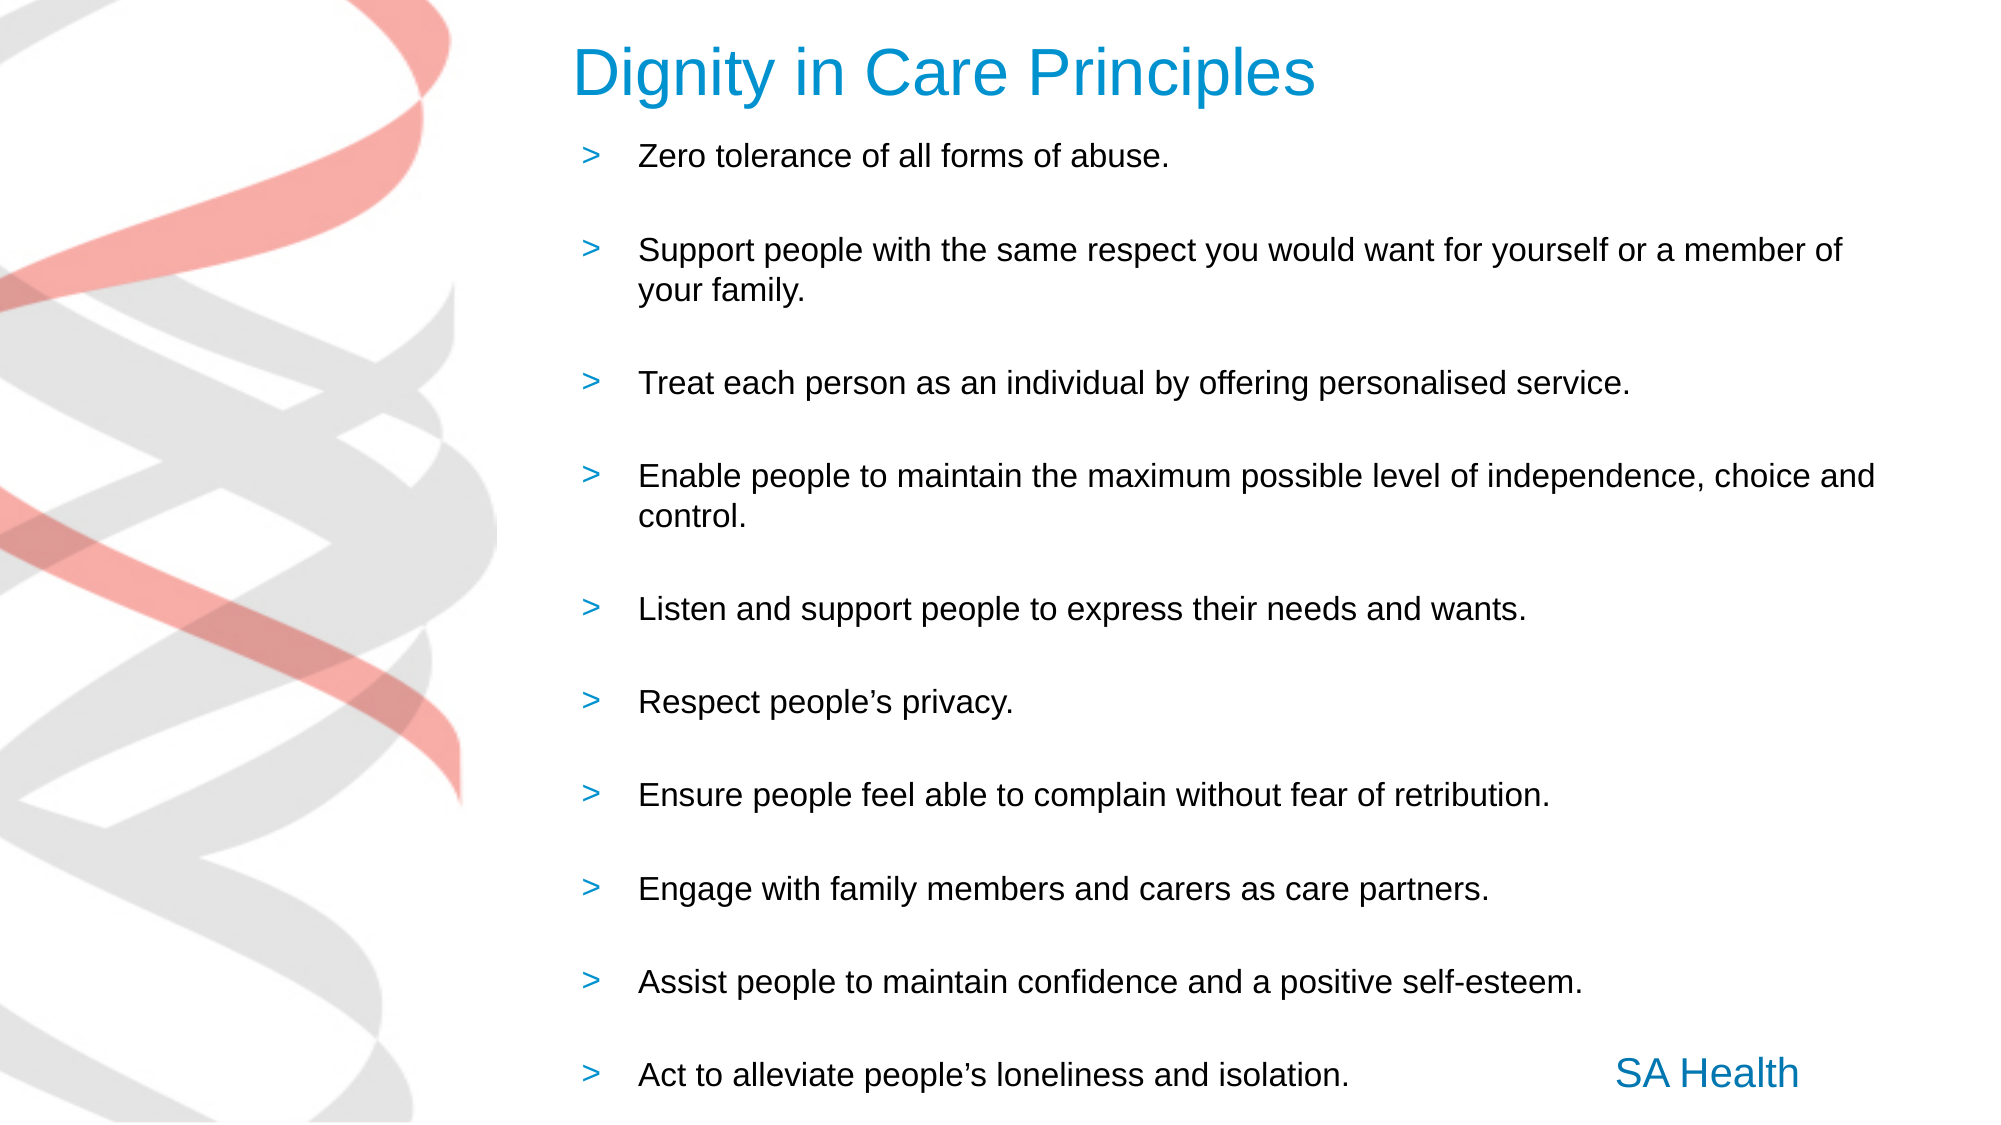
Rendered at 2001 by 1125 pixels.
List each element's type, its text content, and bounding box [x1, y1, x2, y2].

title Dignity in Care Principles [557, 40, 1912, 178]
list Zero tolerance of all forms of abuse. Support people with the same respect you would want for yourself or a member of your family. Treat each person as an individual by offering personalised service. Enable people to maintain the maximum possible level of independence, choice and control. Listen and support people to express their needs and wants. Respect people’s privacy. Ensure people feel able to complain without fear of retribution. Engage with family members and carers as care partners. Assist people to maintain confidence and a positive self-esteem. Act to alleviate people’s loneliness and isolation. [566, 127, 1922, 870]
picture [0, 0, 497, 1125]
